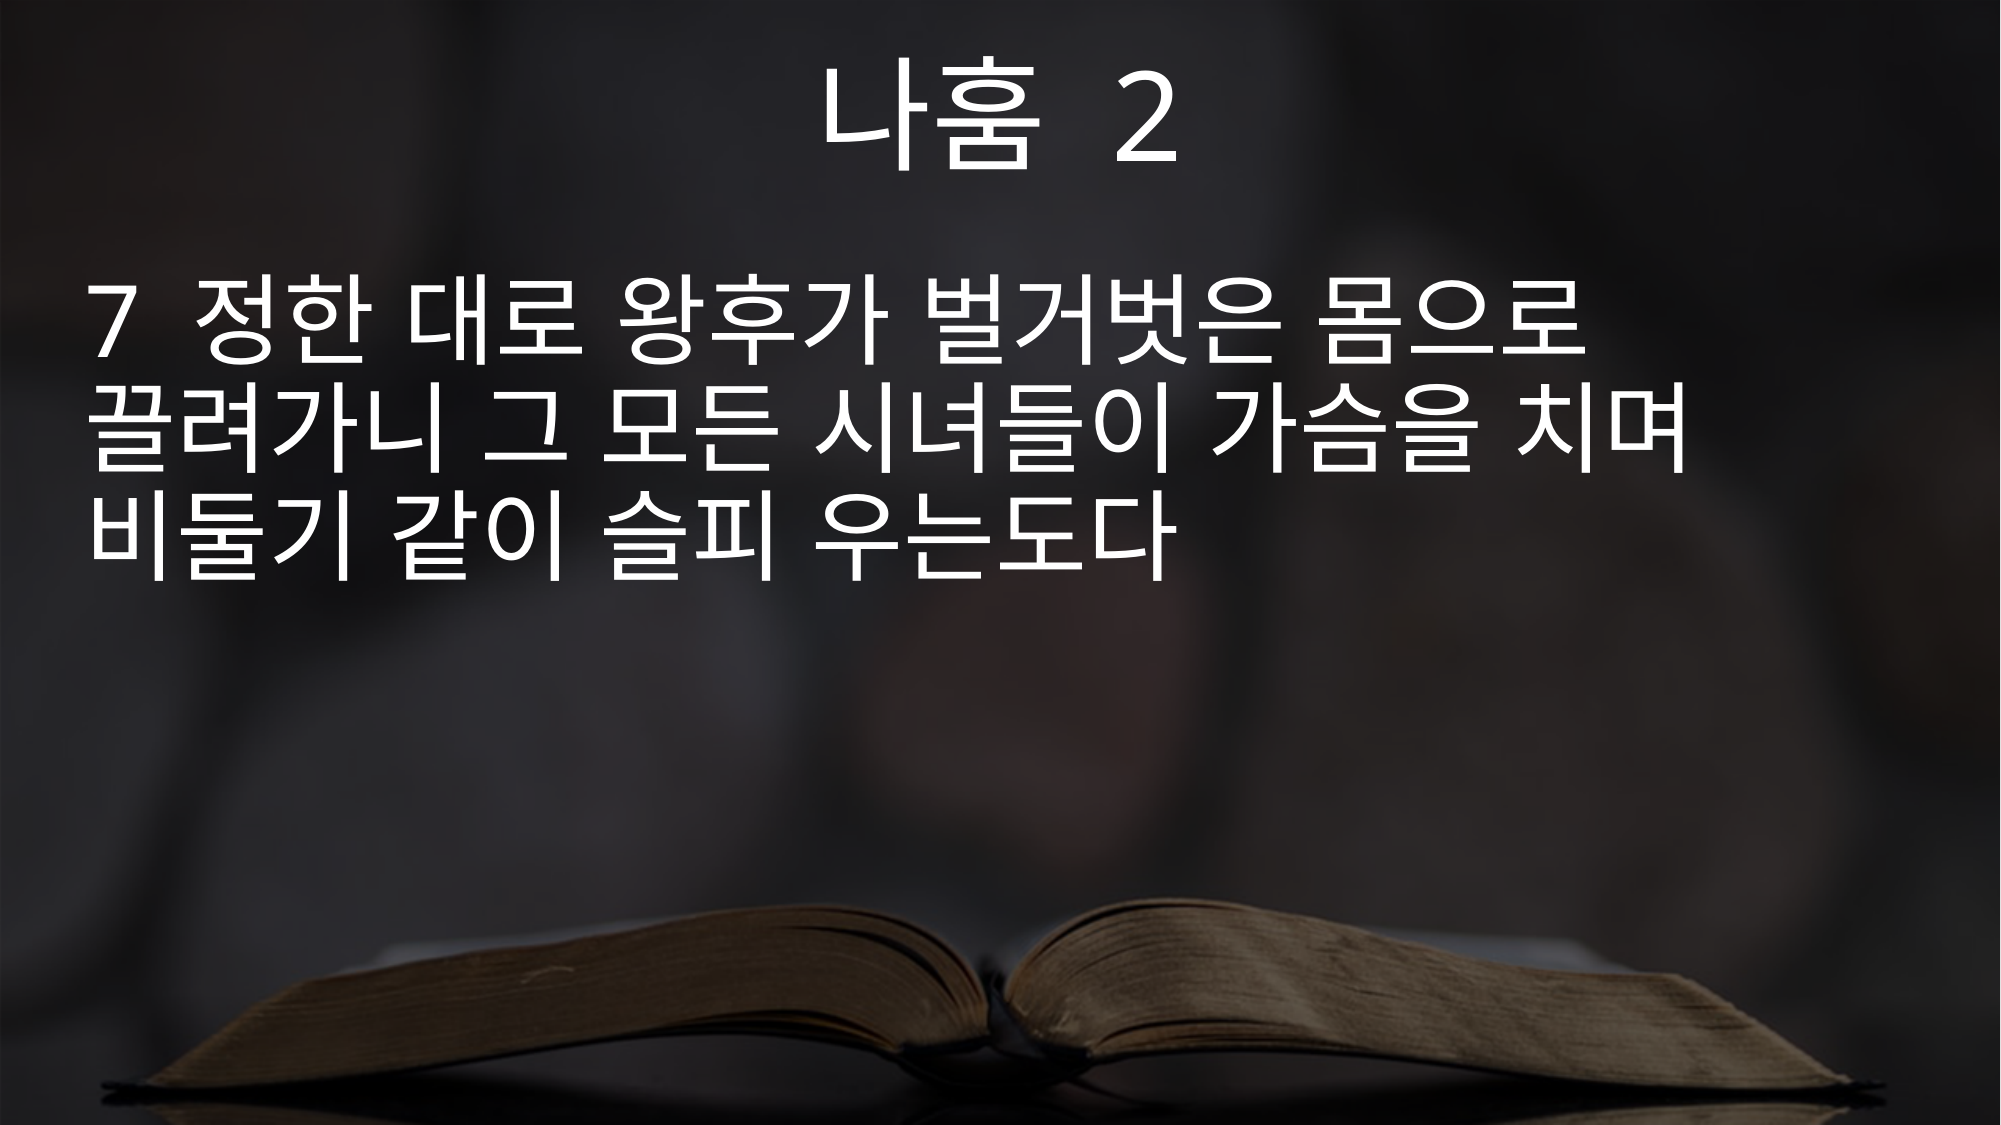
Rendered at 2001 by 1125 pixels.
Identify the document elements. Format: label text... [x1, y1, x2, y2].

footer 나훔 2 [0, 32, 2000, 192]
list 7 정한 대로 왕후가 벌거벗은 몸으로 끌려가니 그 모든 시녀들이 가슴을 치며 비둘기 같이 슬피 우는도다 [69, 263, 1953, 423]
picture [0, 0, 2001, 1125]
